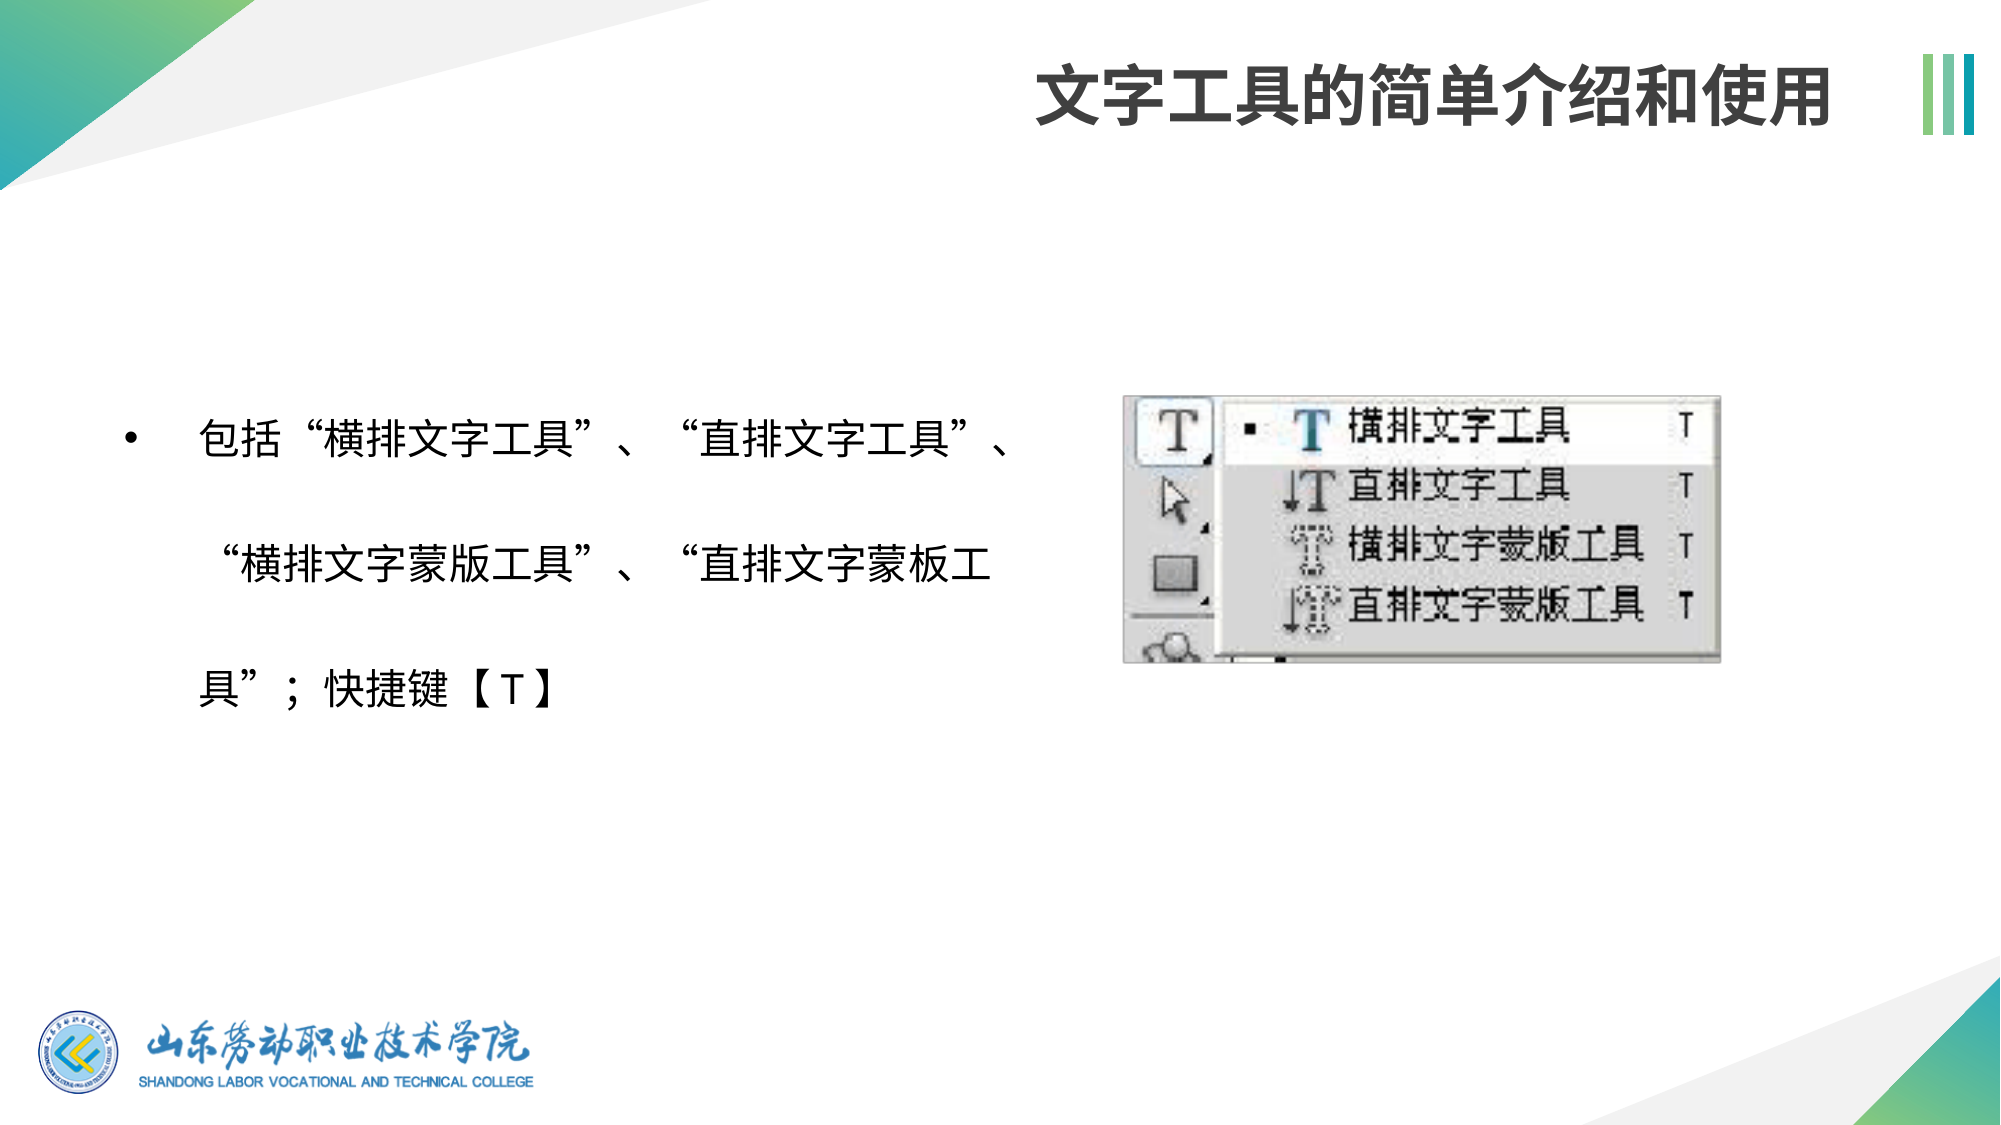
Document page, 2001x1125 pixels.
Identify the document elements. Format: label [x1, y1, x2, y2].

picture [38, 1010, 550, 1094]
text_box [1928, 54, 1969, 136]
text_box [0, 0, 2000, 1125]
